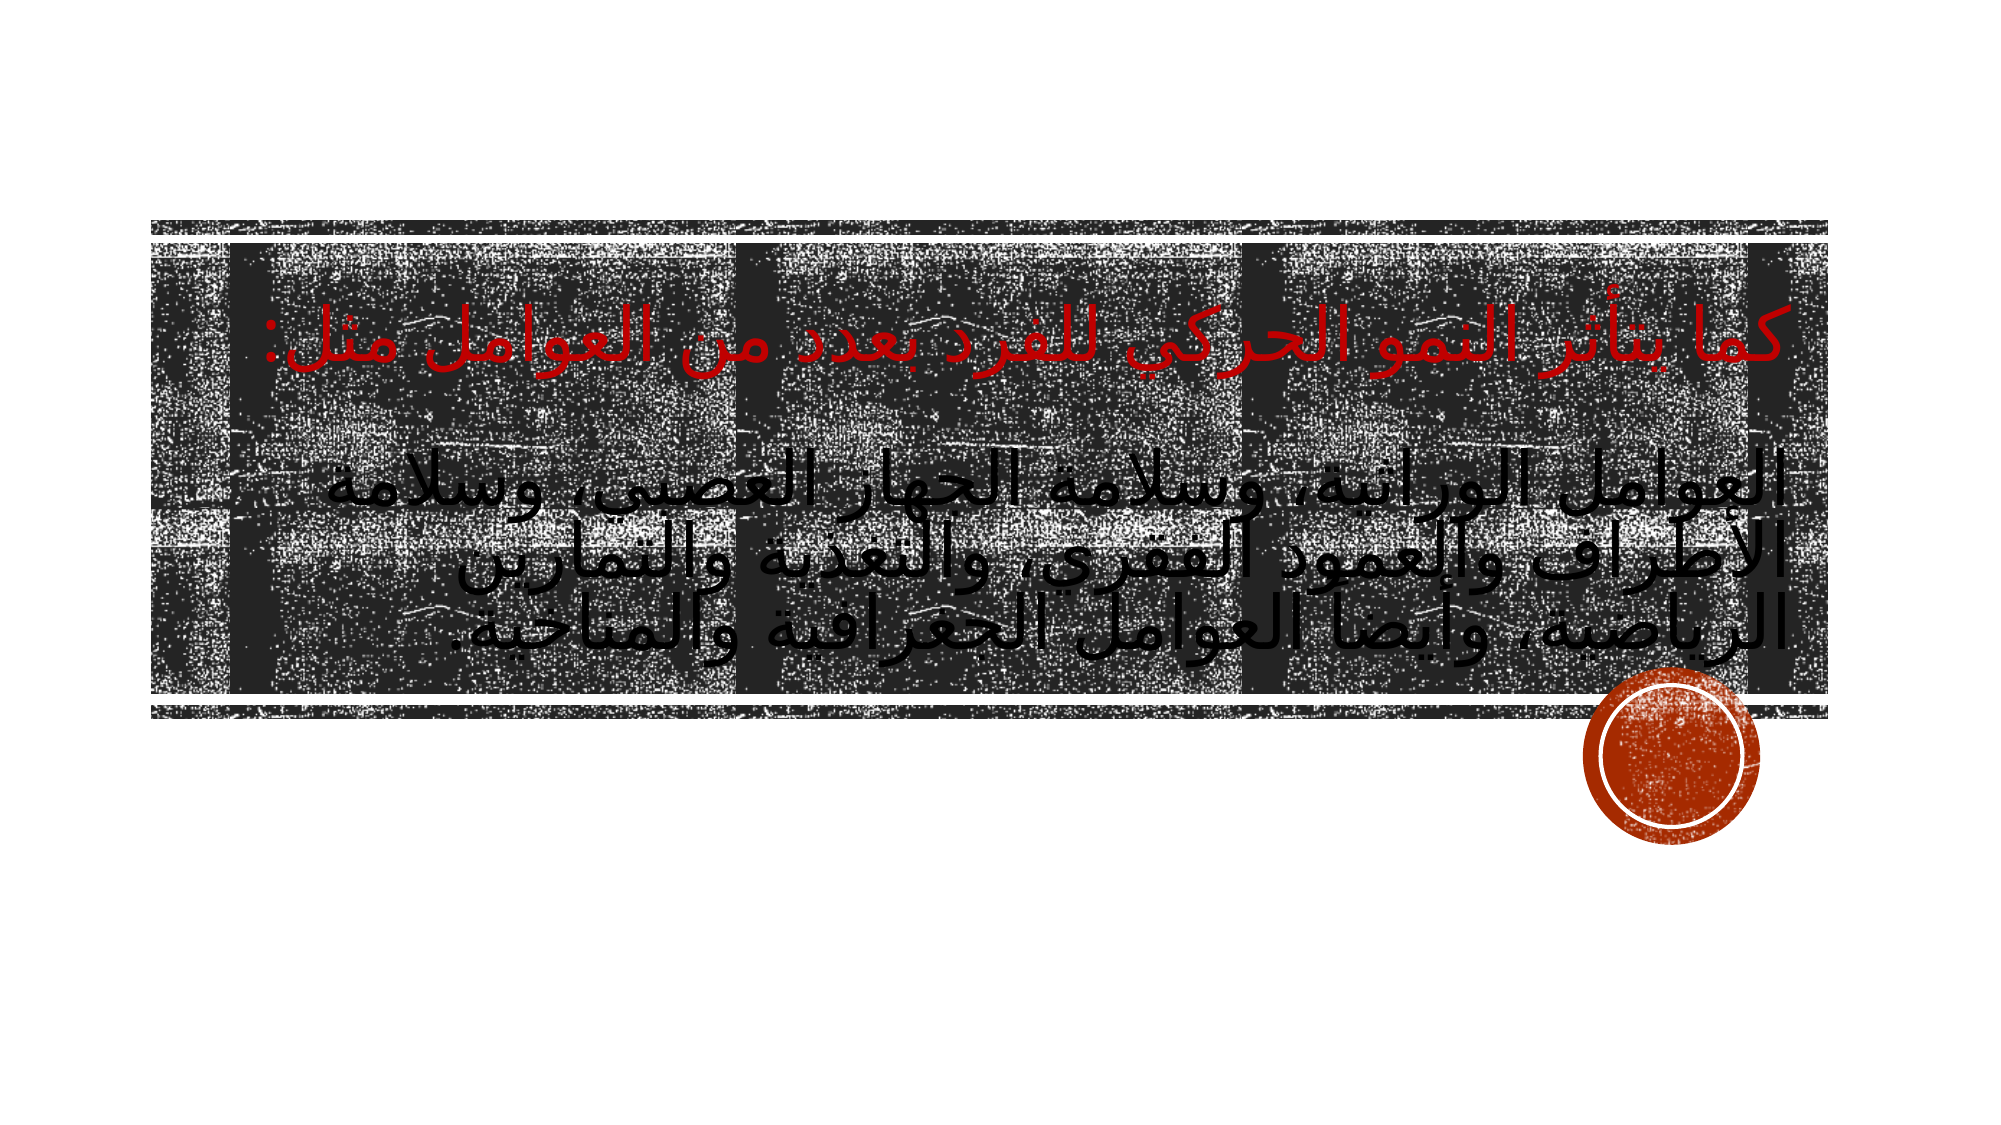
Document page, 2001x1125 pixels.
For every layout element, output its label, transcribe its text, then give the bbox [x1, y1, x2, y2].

title كما يتأثر النمو الحركي للفرد بعدد من العوامل مثل: العوامل الوراثية، وسلامة الجهاز العصبي، وسلامة الأطراف والعمود الفقري، والتغذية والتمارين الرياضية، وأيضاً العوامل الجغرافية والمناخية. [172, 234, 1808, 733]
